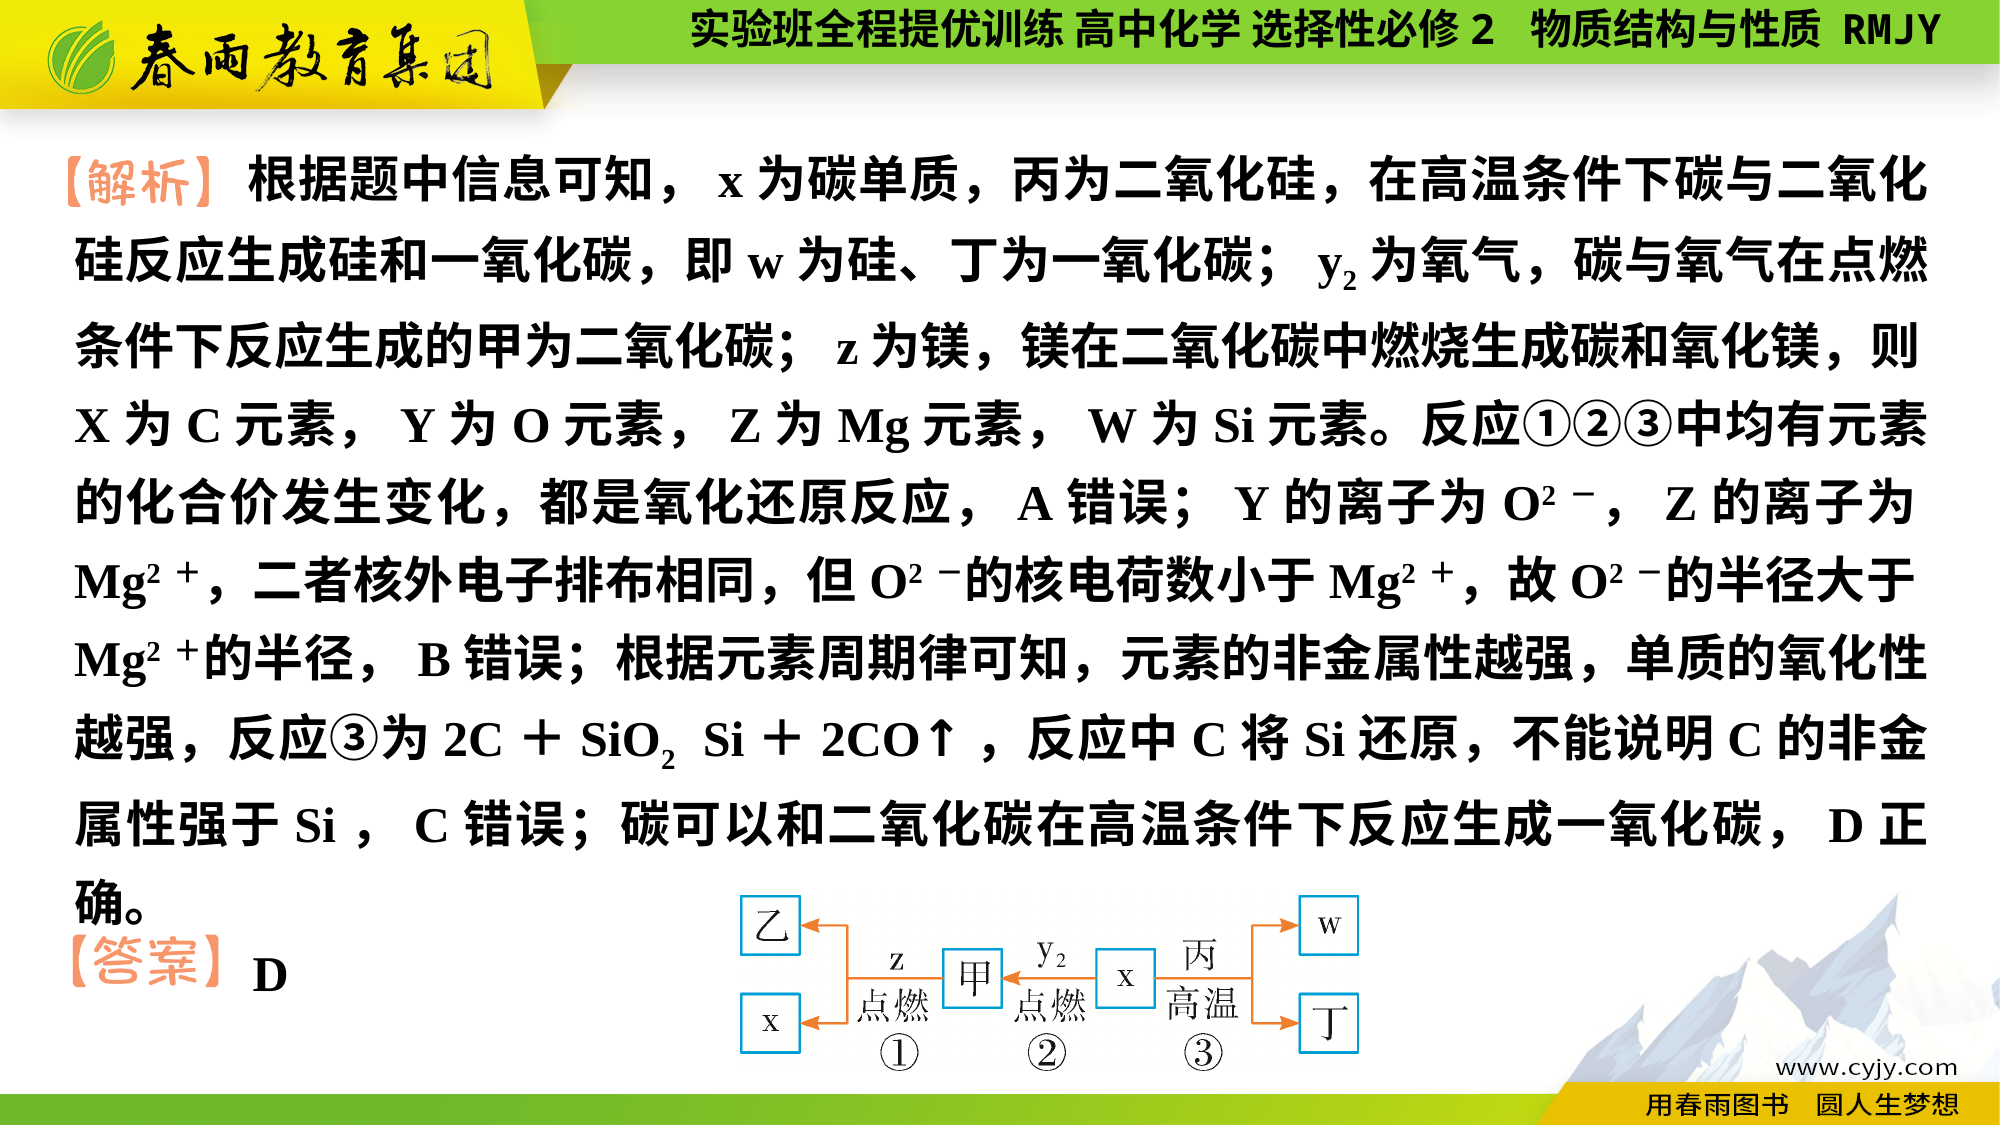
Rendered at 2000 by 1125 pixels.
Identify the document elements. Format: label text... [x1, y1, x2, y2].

picture [0, 0, 2000, 1125]
text_box D [1363, 904, 1936, 1010]
text_box D [237, 904, 734, 1010]
